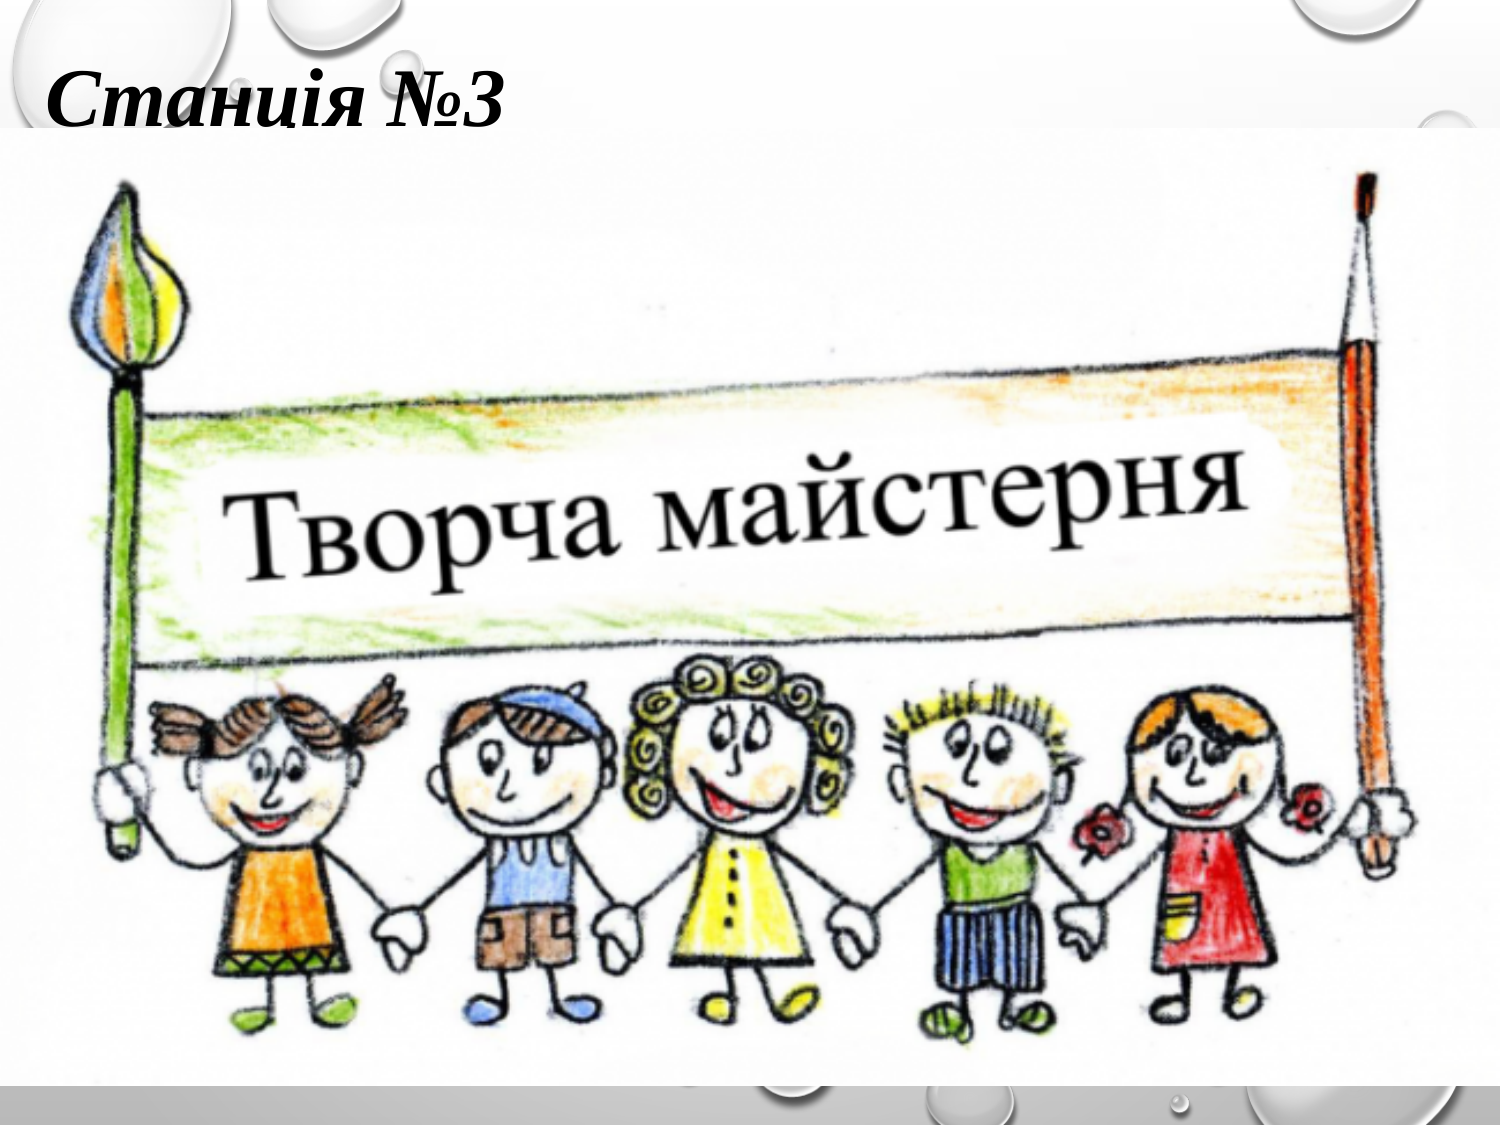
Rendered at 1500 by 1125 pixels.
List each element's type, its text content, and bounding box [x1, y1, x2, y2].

text_box Станція №3 [30, 36, 1500, 128]
picture [0, 0, 1500, 1125]
